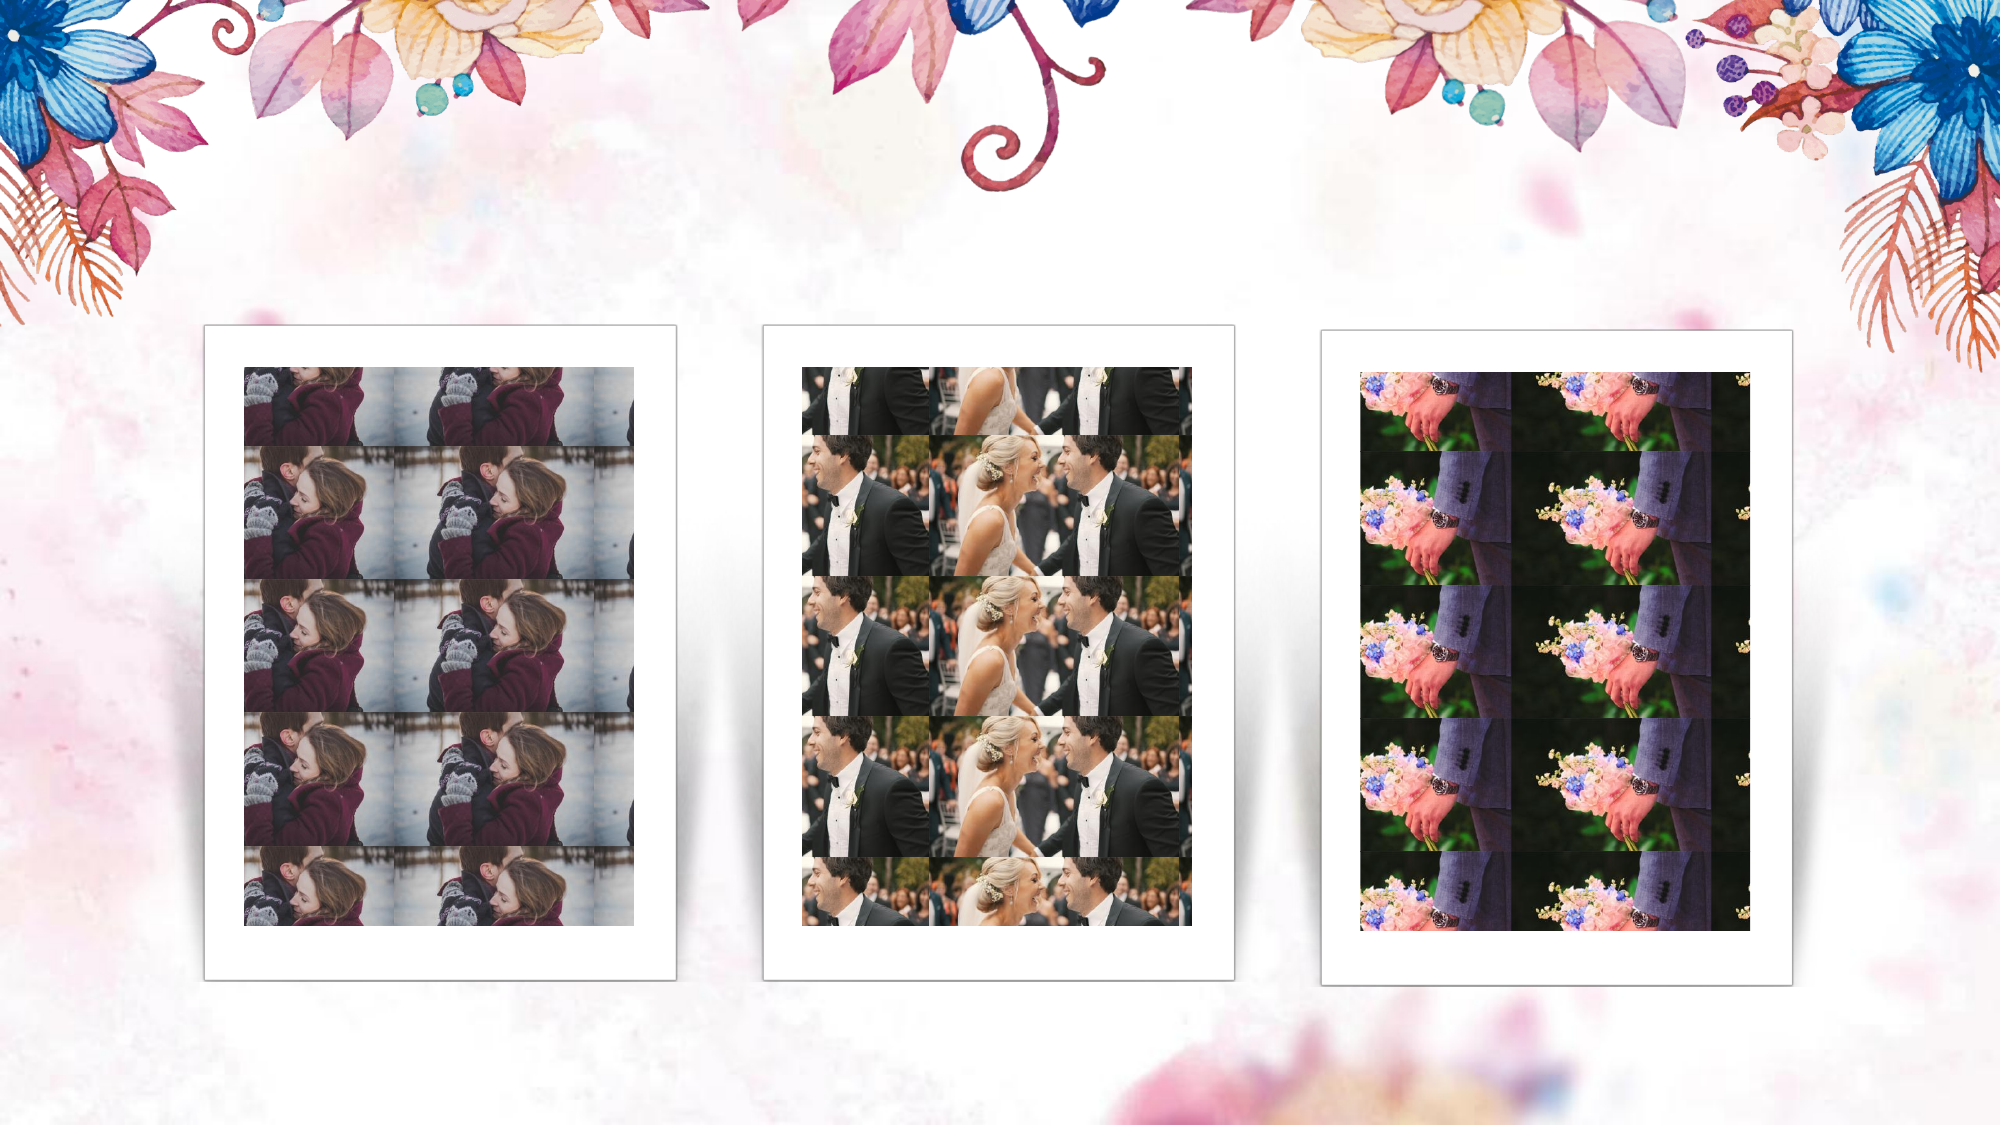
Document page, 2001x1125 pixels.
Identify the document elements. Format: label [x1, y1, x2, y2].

text_box [1259, 329, 1852, 988]
text_box [700, 324, 1294, 982]
text_box [142, 324, 700, 982]
picture [0, 0, 2000, 1125]
